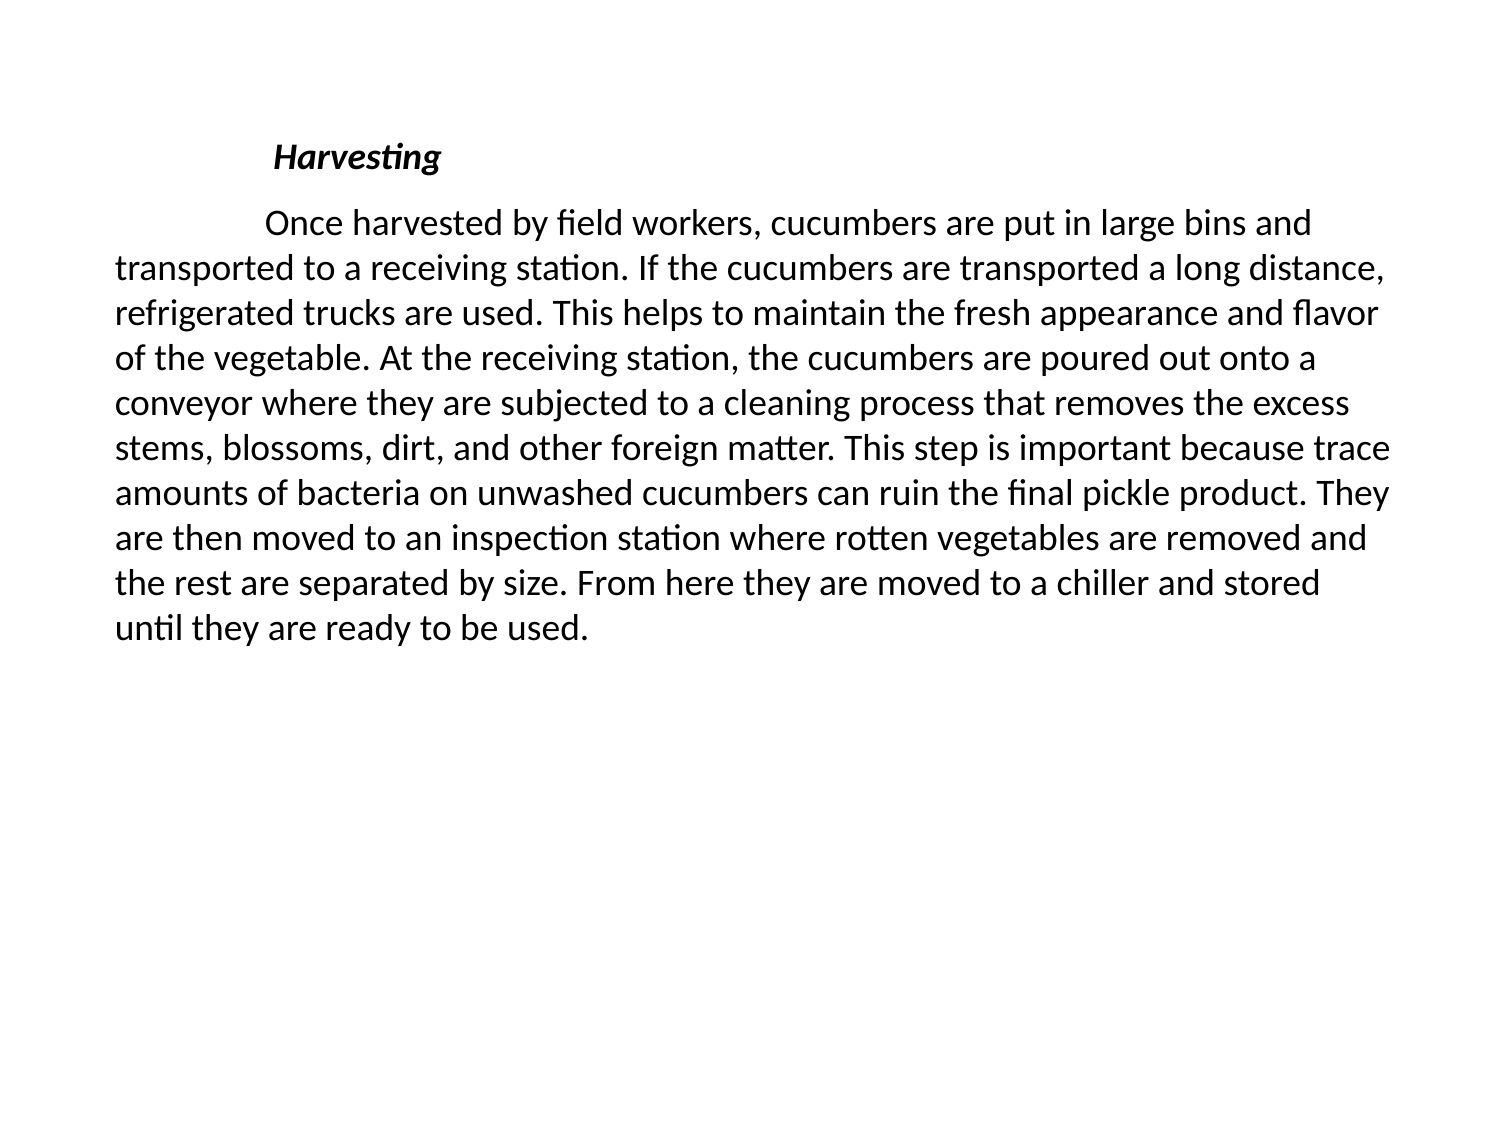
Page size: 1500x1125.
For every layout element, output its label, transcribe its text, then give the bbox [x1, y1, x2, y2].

text_box Harvesting Once harvested by field workers, cucumbers are put in large bins and transported to a receiving station. If the cucumbers are transported a long distance, refrigerated trucks are used. This helps to maintain the fresh appearance and flavor of the vegetable. At the receiving station, the cucumbers are poured out onto a conveyor where they are subjected to a cleaning process that removes the excess stems, blossoms, dirt, and other foreign matter. This step is important because trace amounts of bacteria on unwashed cucumbers can ruin the final pickle product. They are then moved to an inspection station where rotten vegetables are removed and the rest are separated by size. From here they are moved to a chiller and stored until they are ready to be used. [99, 124, 1413, 656]
